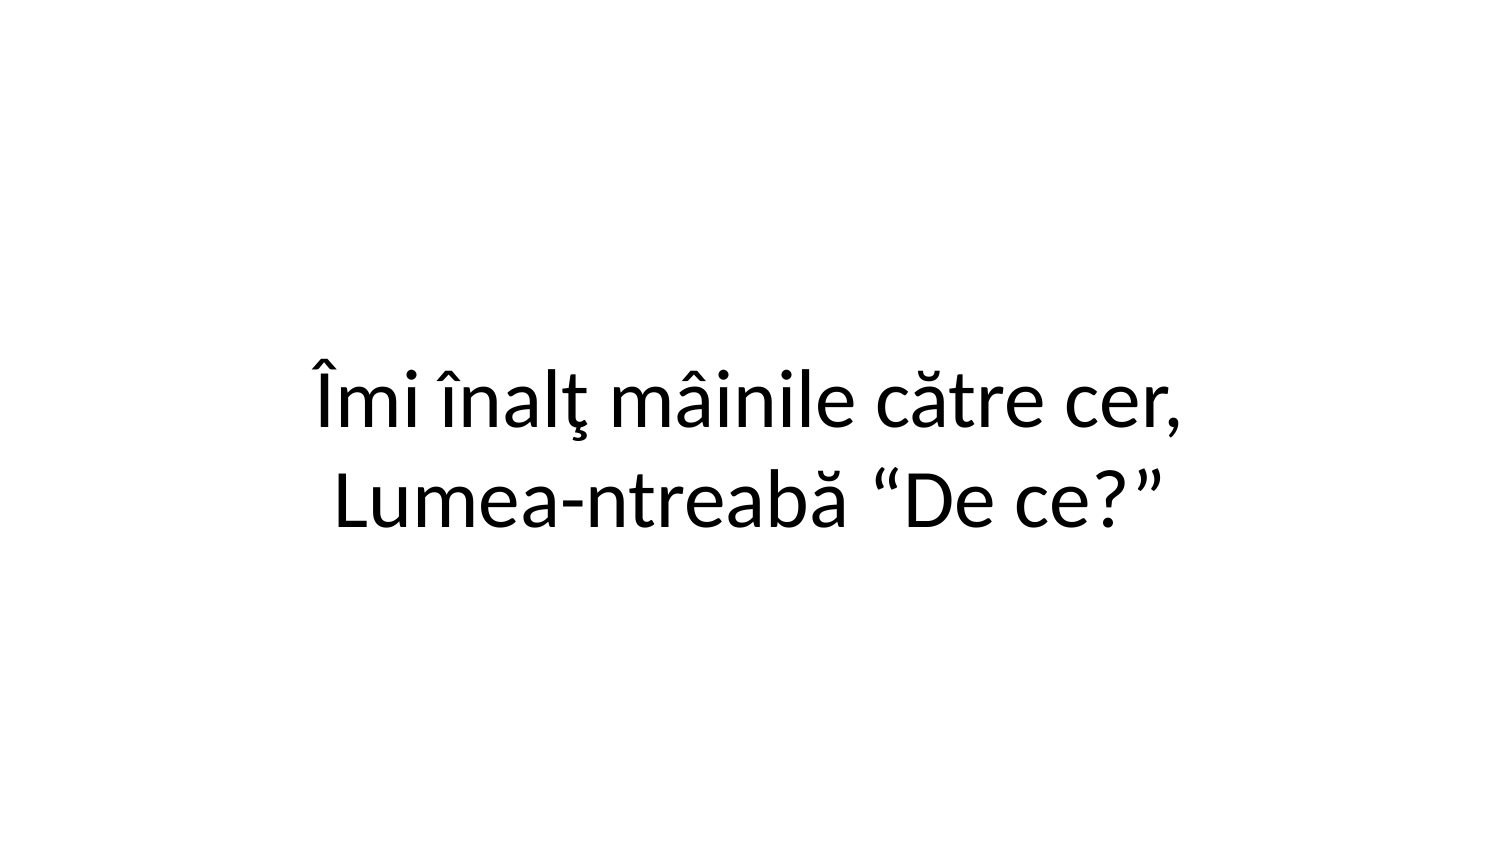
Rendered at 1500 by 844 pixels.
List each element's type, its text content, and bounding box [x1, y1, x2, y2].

text_box Îmi înalţ mâinile către cer, Lumea-ntreabă “De ce?” [299, 292, 1200, 552]
